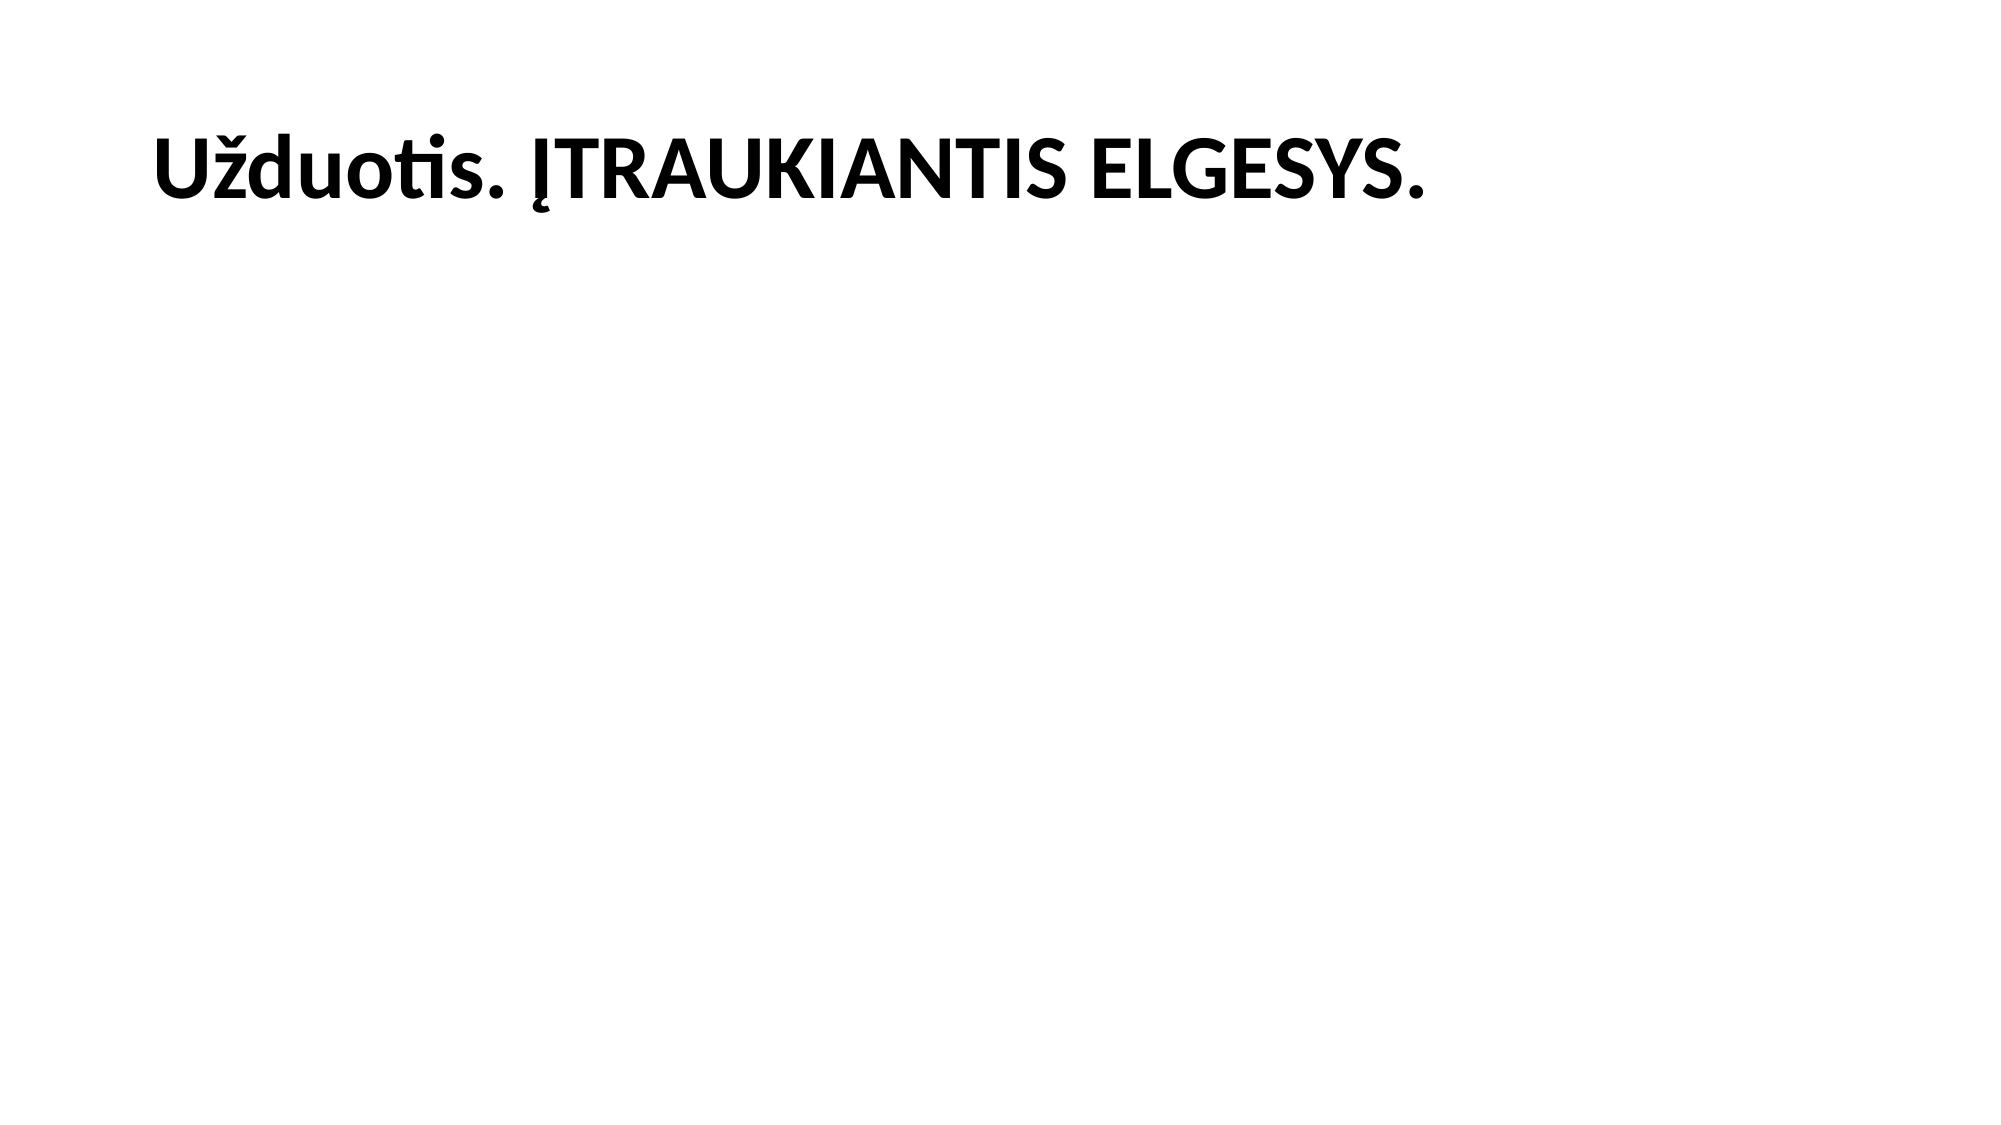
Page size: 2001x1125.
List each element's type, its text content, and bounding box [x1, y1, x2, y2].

title Užduotis. ĮTRAUKIANTIS ELGESYS. [137, 59, 1863, 278]
